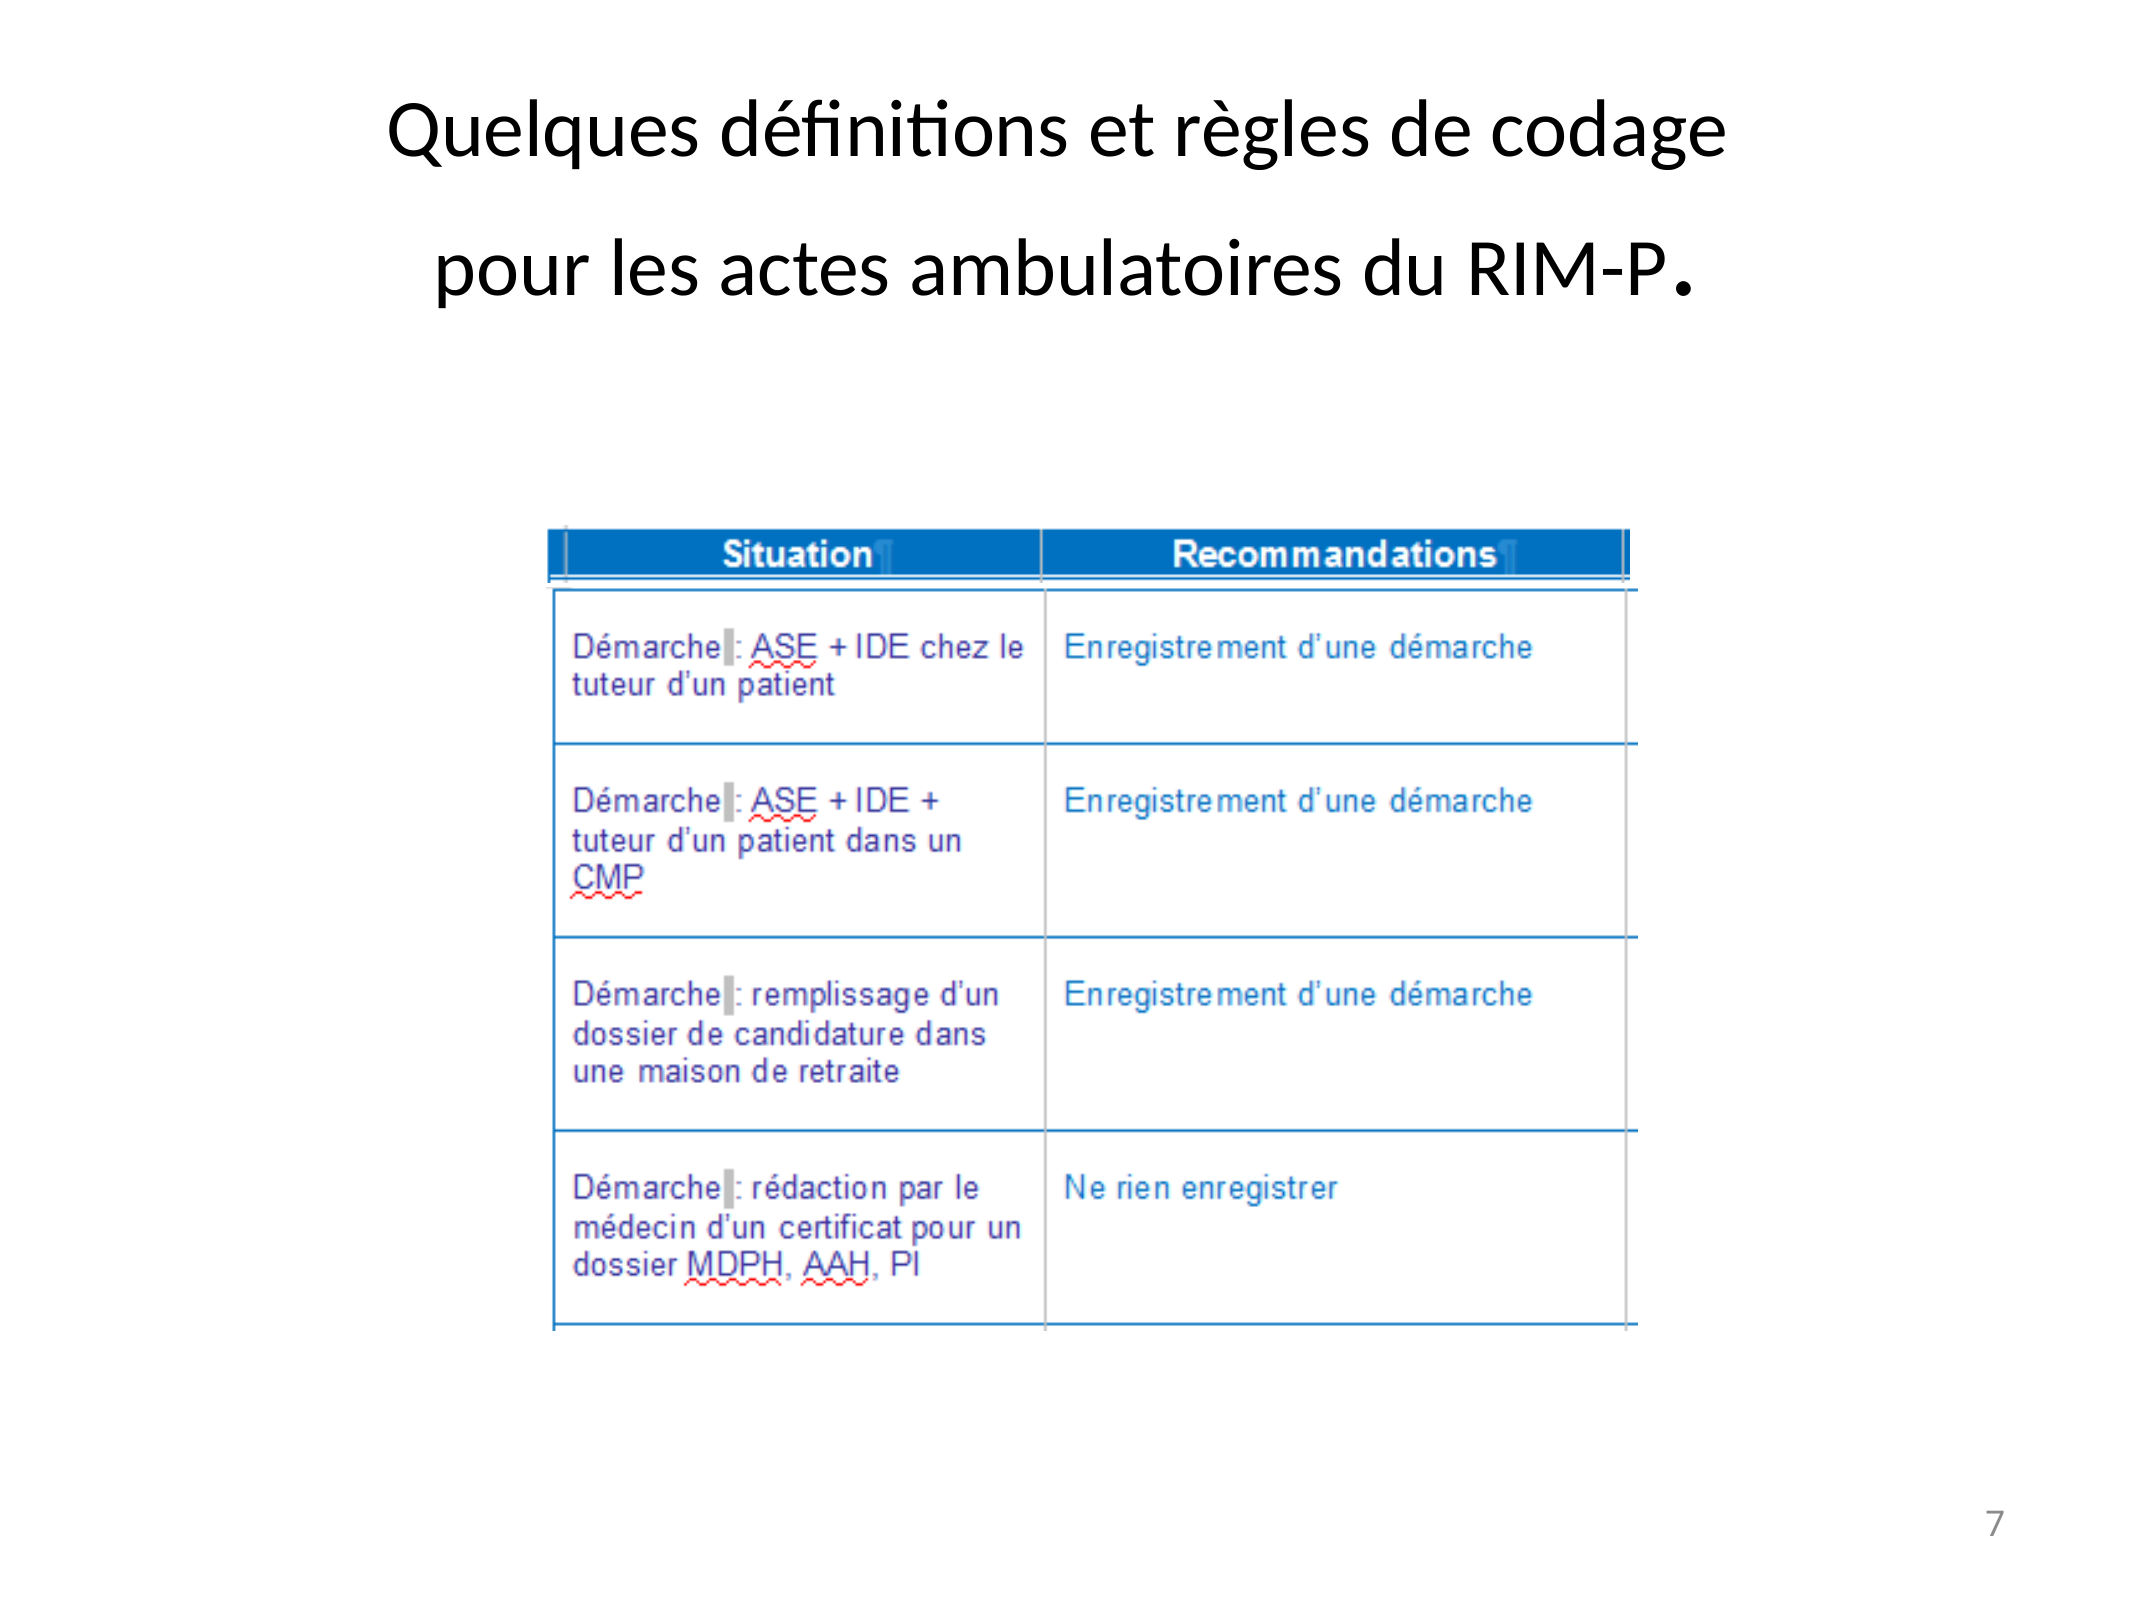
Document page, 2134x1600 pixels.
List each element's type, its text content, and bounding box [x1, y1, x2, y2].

slide_number 7 [1528, 1482, 2027, 1569]
title Quelques définitions et règles de codage pour les actes ambulatoires du RIM-P. [106, 64, 2027, 331]
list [546, 524, 1630, 583]
picture [546, 587, 1638, 1332]
